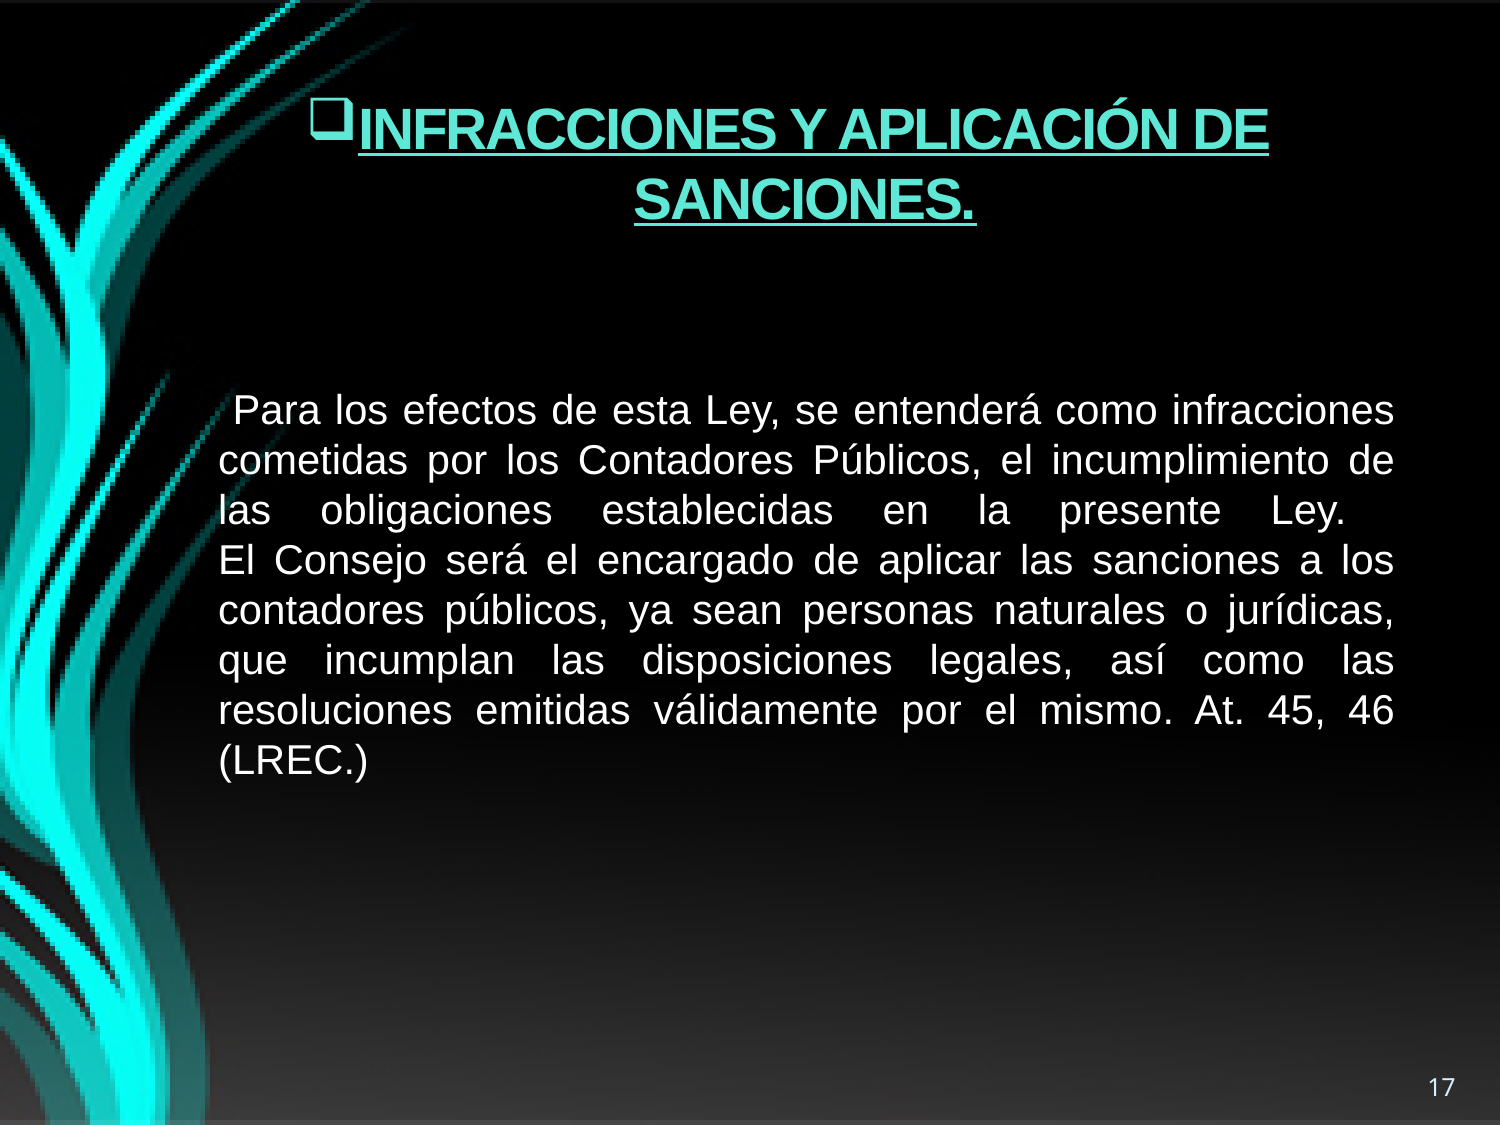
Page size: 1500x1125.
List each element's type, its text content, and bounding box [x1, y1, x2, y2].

picture [0, 0, 1500, 1125]
list Para los efectos de esta Ley, se entenderá como infracciones cometidas por los Contadores Públicos, el incumplimiento de las obligaciones establecidas en la presente Ley. El Consejo será el encargado de aplicar las sanciones a los contadores públicos, ya sean personas naturales o jurídicas, que incumplan las disposiciones legales, así como las resoluciones emitidas válidamente por el mismo. At. 45, 46 (LREC.) [135, 374, 1411, 1125]
slide_number 17 [1412, 1052, 1488, 1113]
title INFRACCIONES Y APLICACIÓN DE SANCIONES. [150, 84, 1425, 235]
